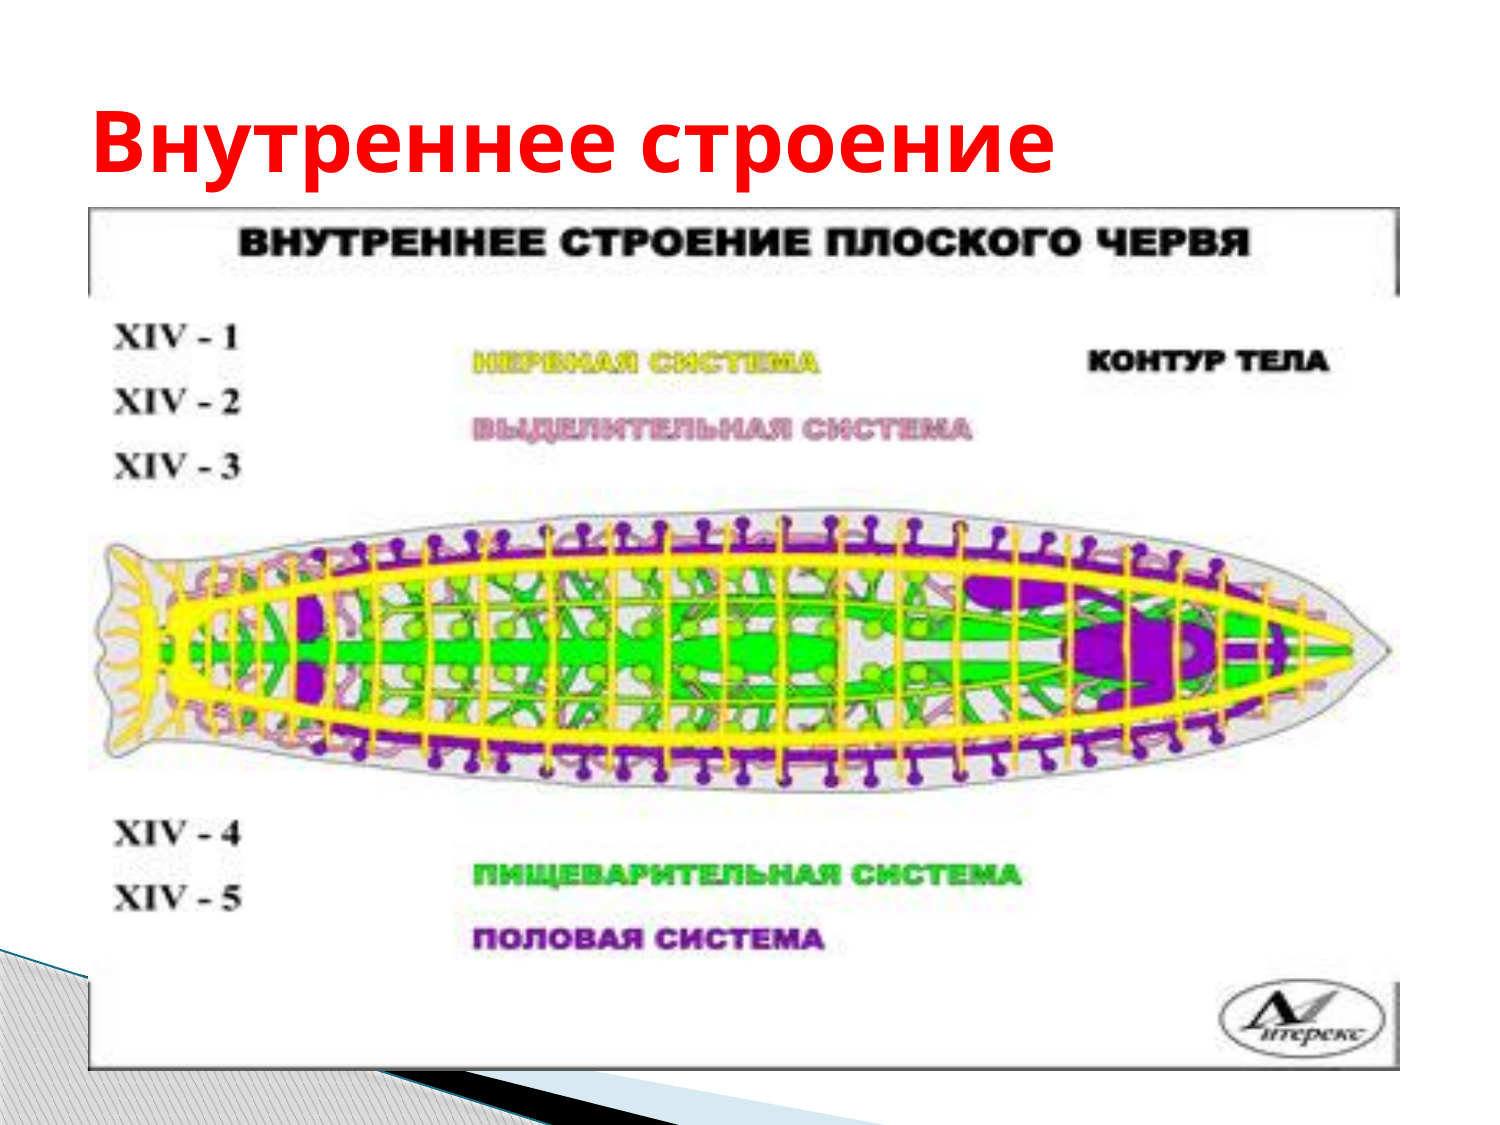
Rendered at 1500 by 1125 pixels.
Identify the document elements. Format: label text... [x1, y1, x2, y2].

title Внутреннее строение [75, 45, 1425, 233]
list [88, 207, 1400, 1071]
